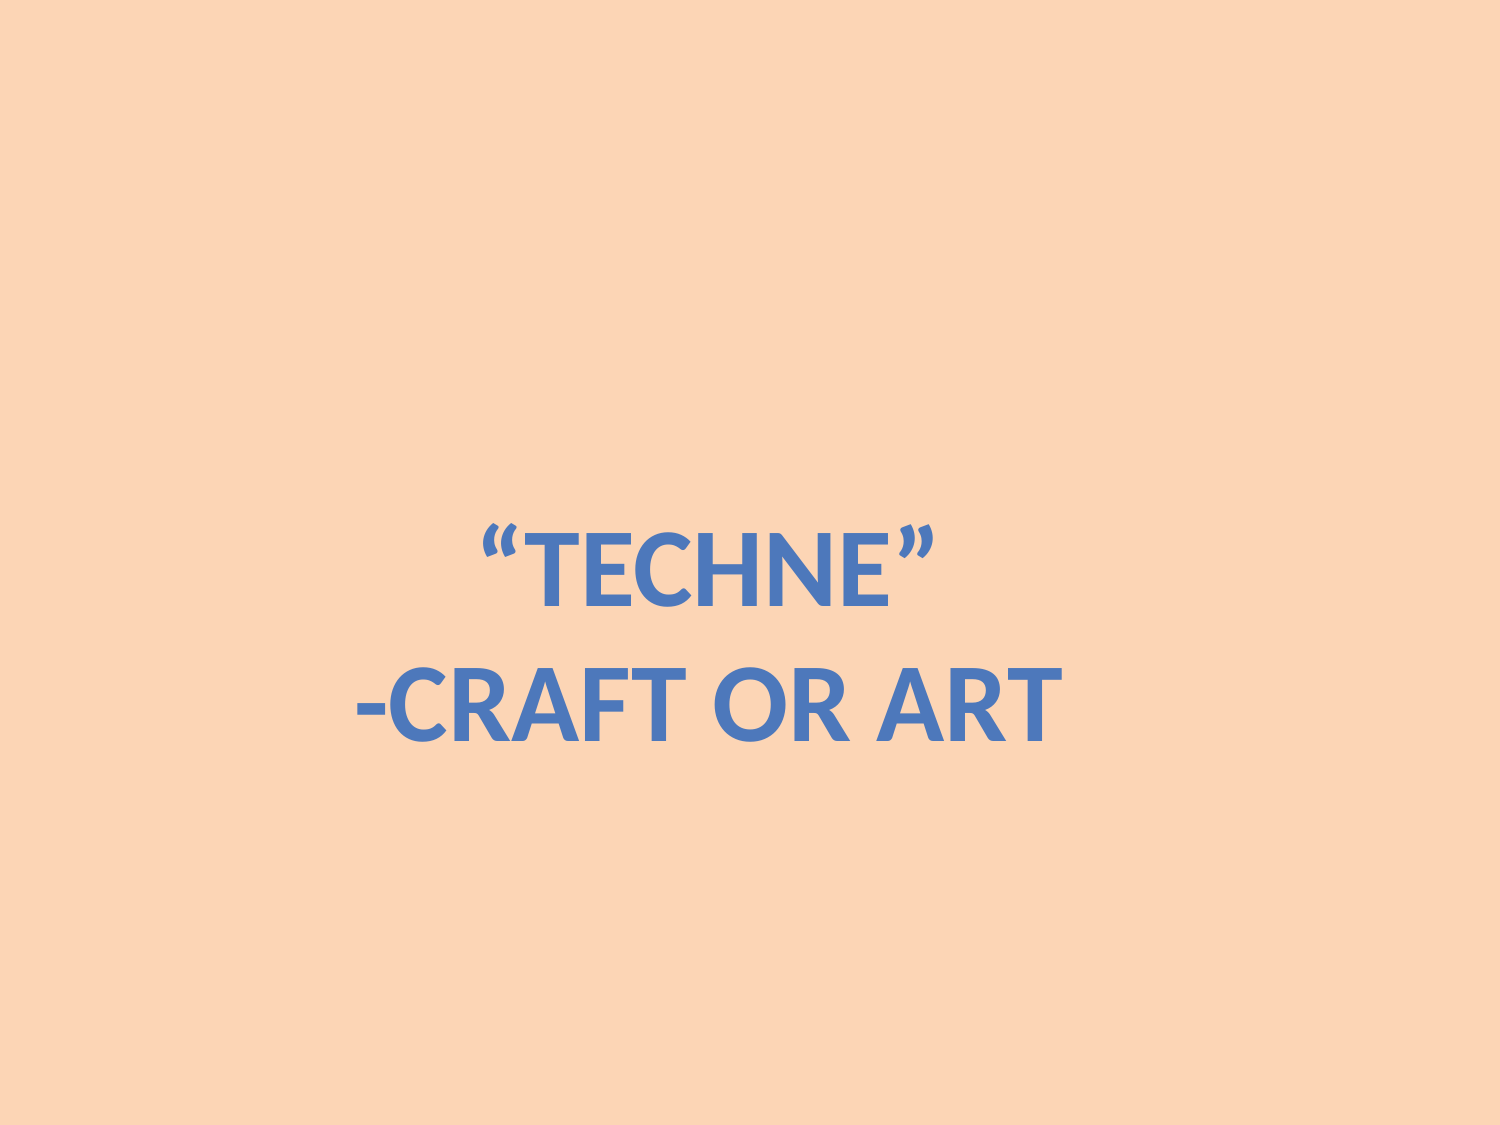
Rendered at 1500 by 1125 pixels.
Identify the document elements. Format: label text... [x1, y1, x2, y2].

text_box “Techne” -craft or art [339, 486, 1079, 772]
